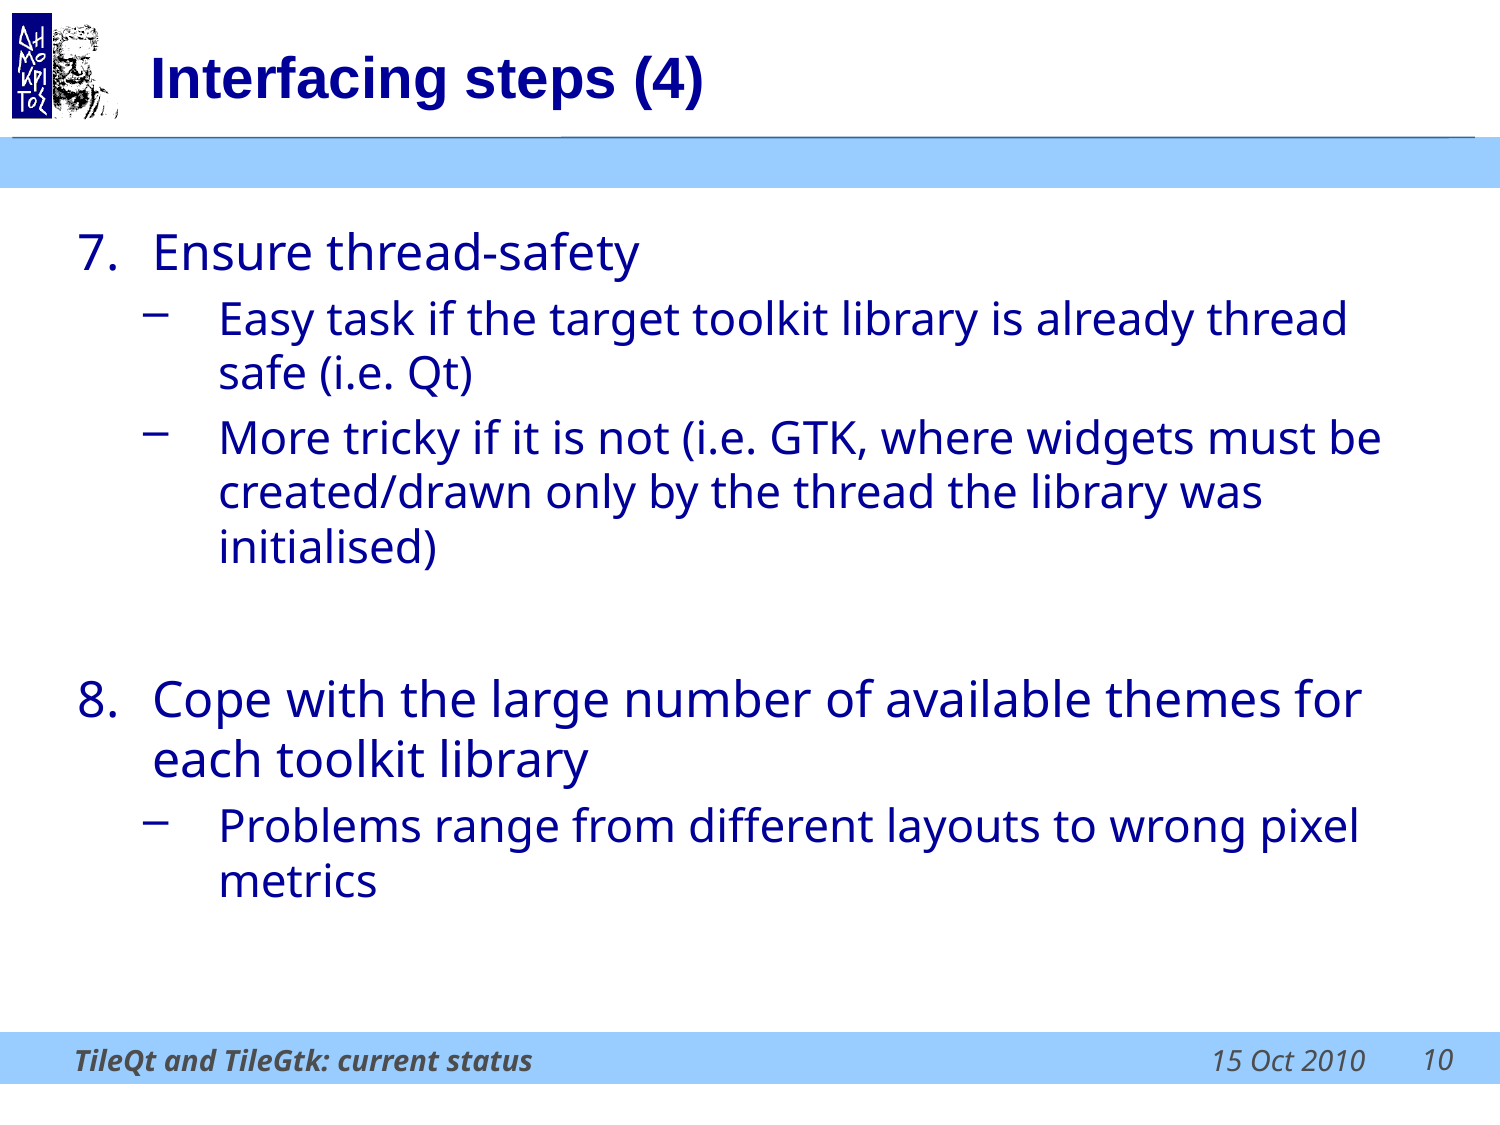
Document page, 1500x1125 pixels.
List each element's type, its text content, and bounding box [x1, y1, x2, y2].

list Ensure thread-safety Easy task if the target toolkit library is already thread safe (i.e. Qt) More tricky if it is not (i.e. GTK, where widgets must be created/drawn only by the thread the library was initialised) Cope with the large number of available themes for each toolkit library Problems range from different layouts to wrong pixel metrics [62, 212, 1438, 1001]
title Interfacing steps (4) [135, 12, 1476, 138]
footer TileQt and TileGtk: current status [58, 1034, 1190, 1086]
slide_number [1190, 1034, 1381, 1086]
slide_number 10 [1399, 1033, 1476, 1084]
picture [11, 13, 118, 120]
